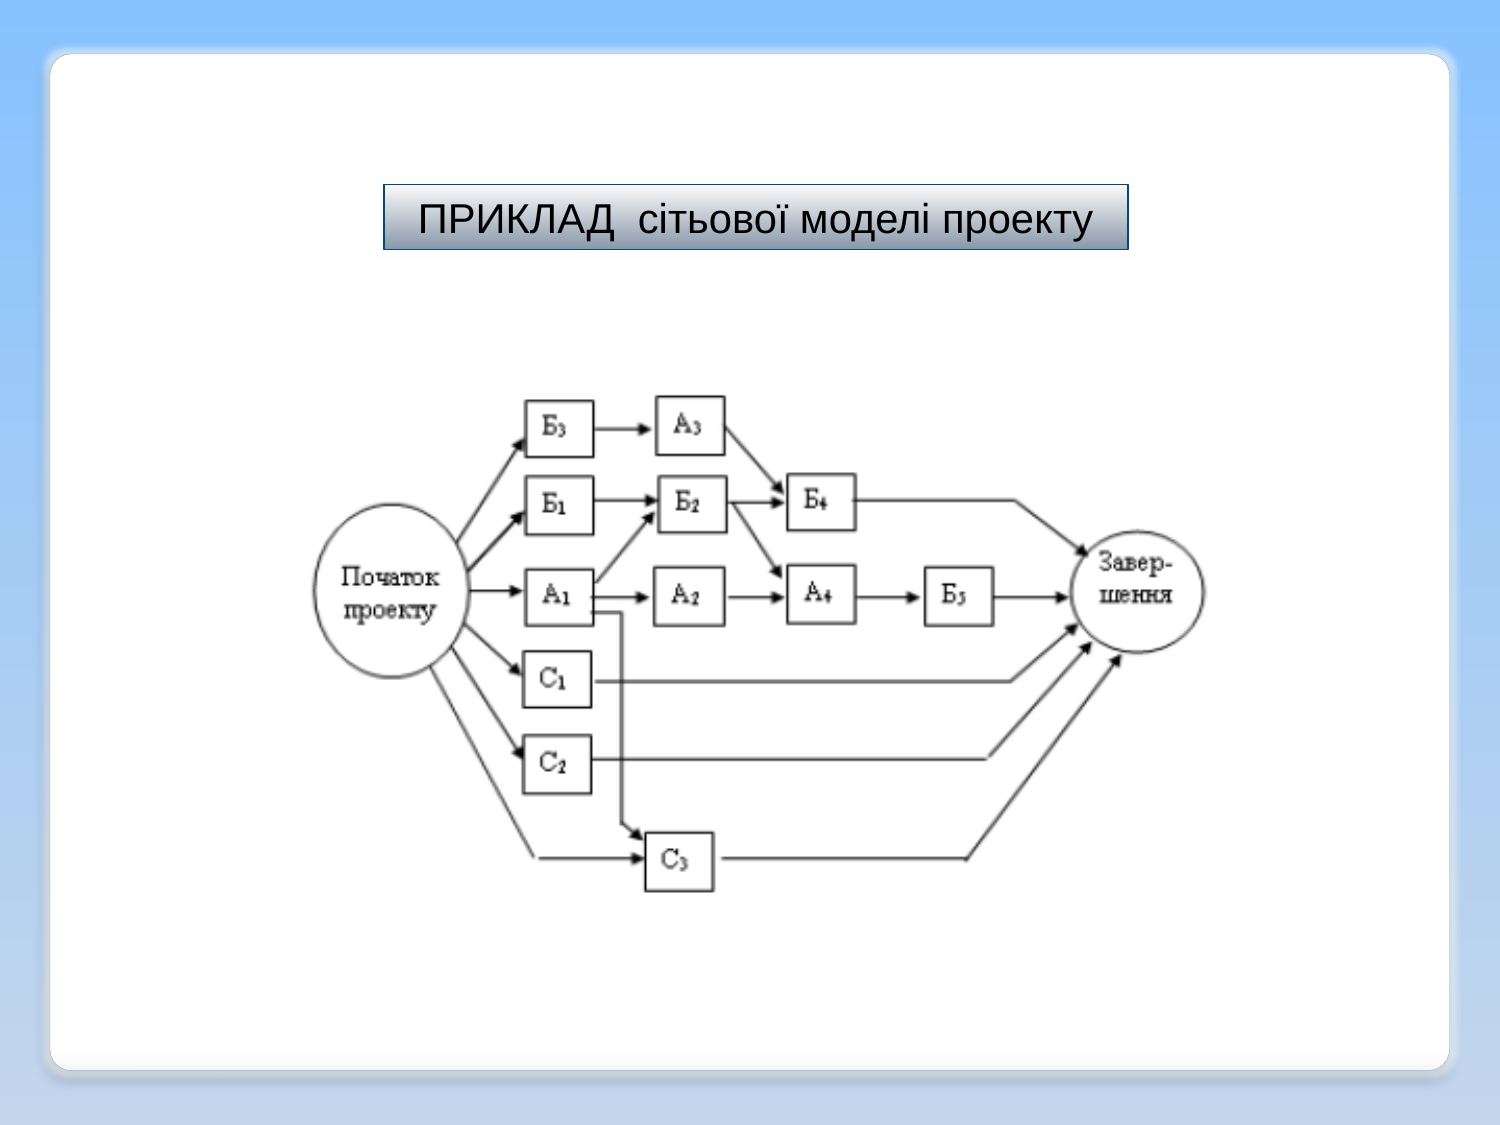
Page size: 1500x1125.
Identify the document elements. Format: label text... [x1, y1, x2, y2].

text_box ПРИКЛАД сітьової моделі проекту [383, 184, 1129, 250]
picture [253, 373, 1259, 895]
